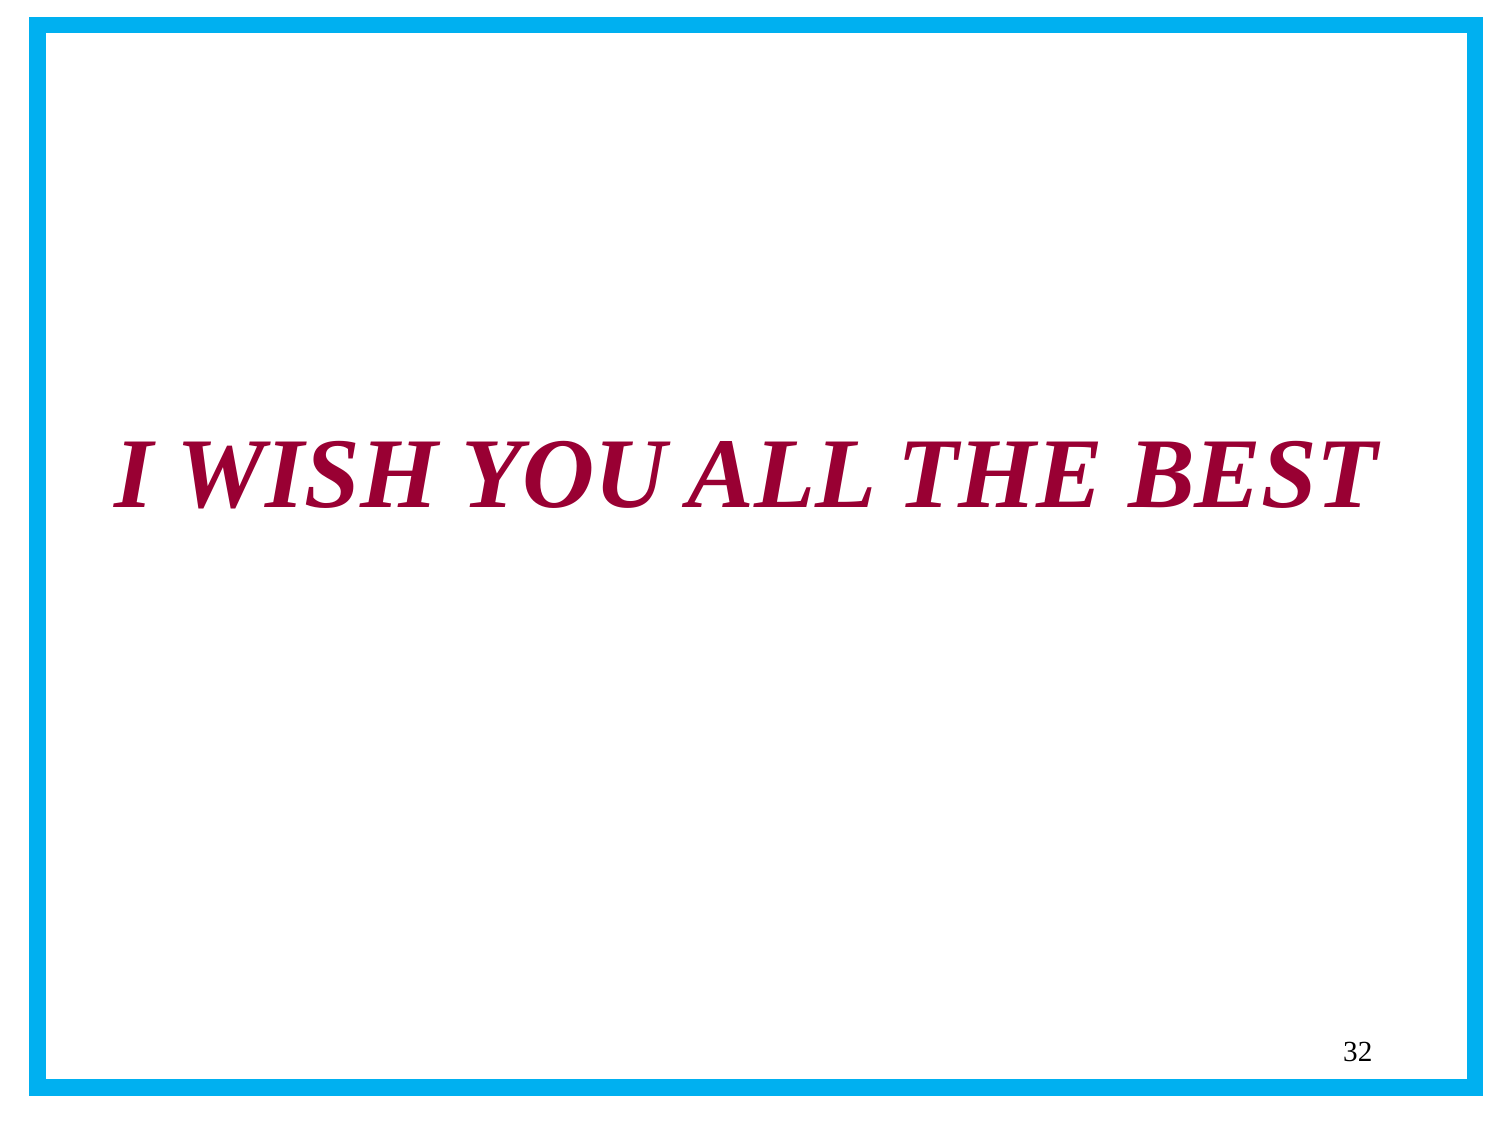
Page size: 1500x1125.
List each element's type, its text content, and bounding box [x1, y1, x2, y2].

text_box [37, 24, 1475, 1088]
text_box 32 [1074, 1088, 1388, 1100]
